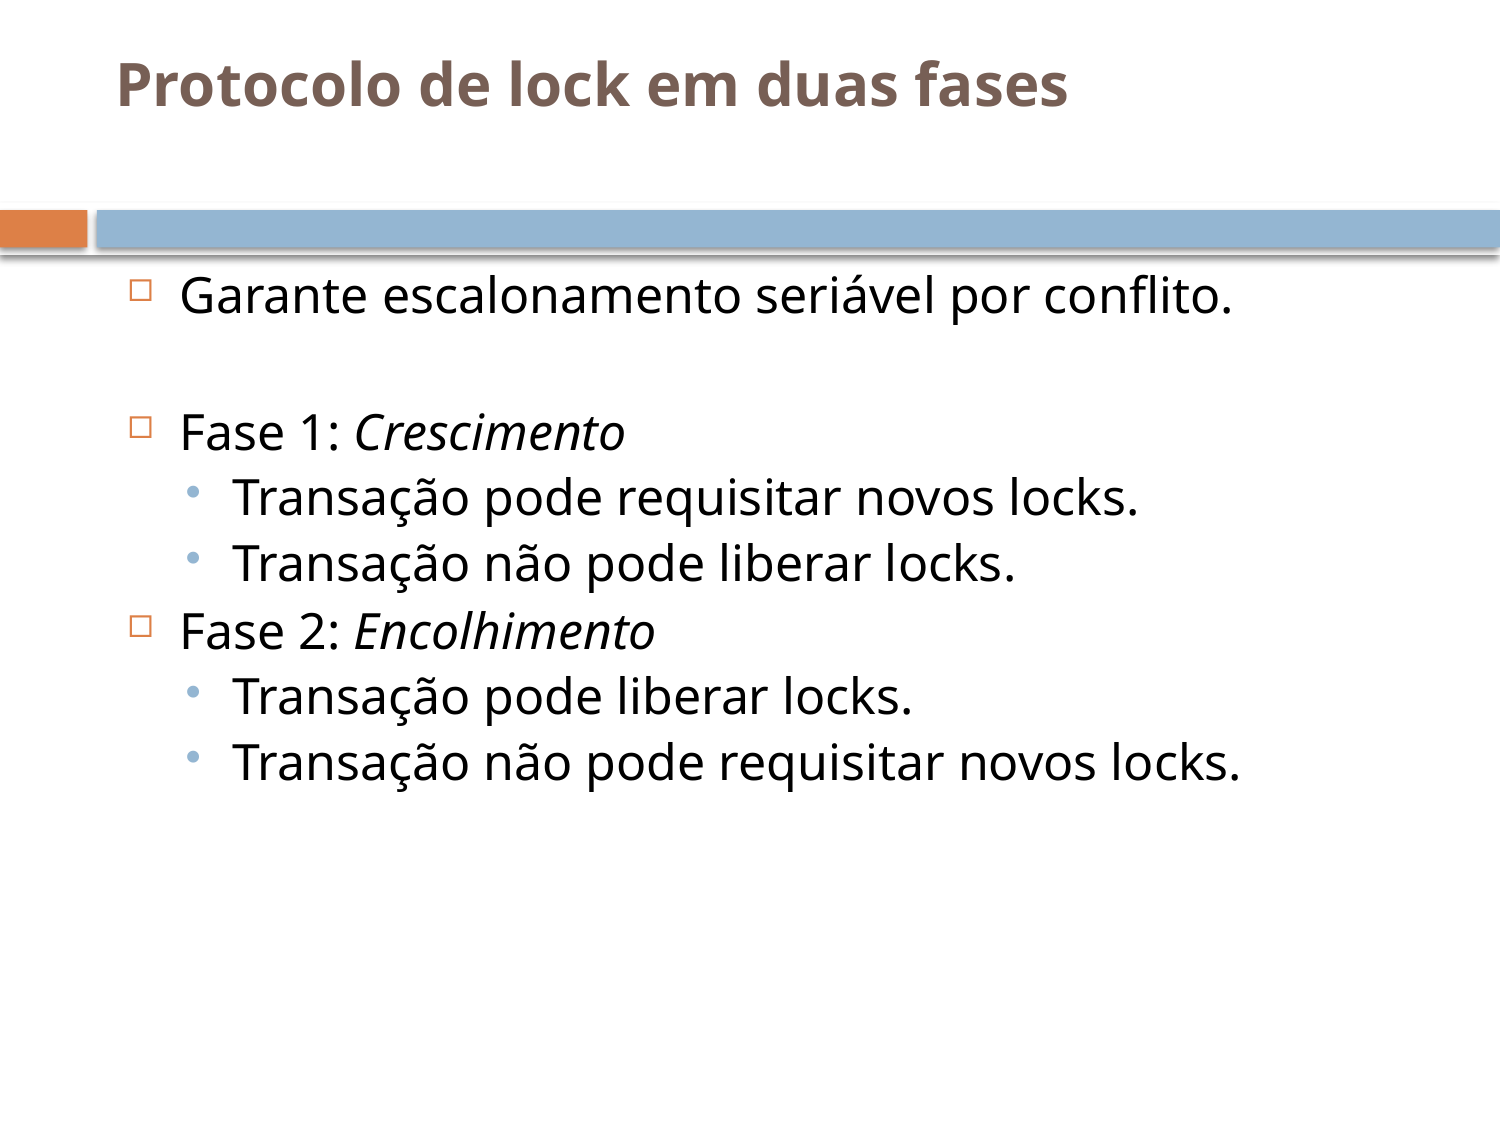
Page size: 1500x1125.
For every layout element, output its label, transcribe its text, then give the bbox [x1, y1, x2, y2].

title Protocolo de lock em duas fases [100, 37, 1438, 200]
list Garante escalonamento seriável por conflito. Fase 1: Crescimento Transação pode requisitar novos locks. Transação não pode liberar locks. Fase 2: Encolhimento Transação pode liberar locks. Transação não pode requisitar novos locks. [112, 262, 1388, 938]
